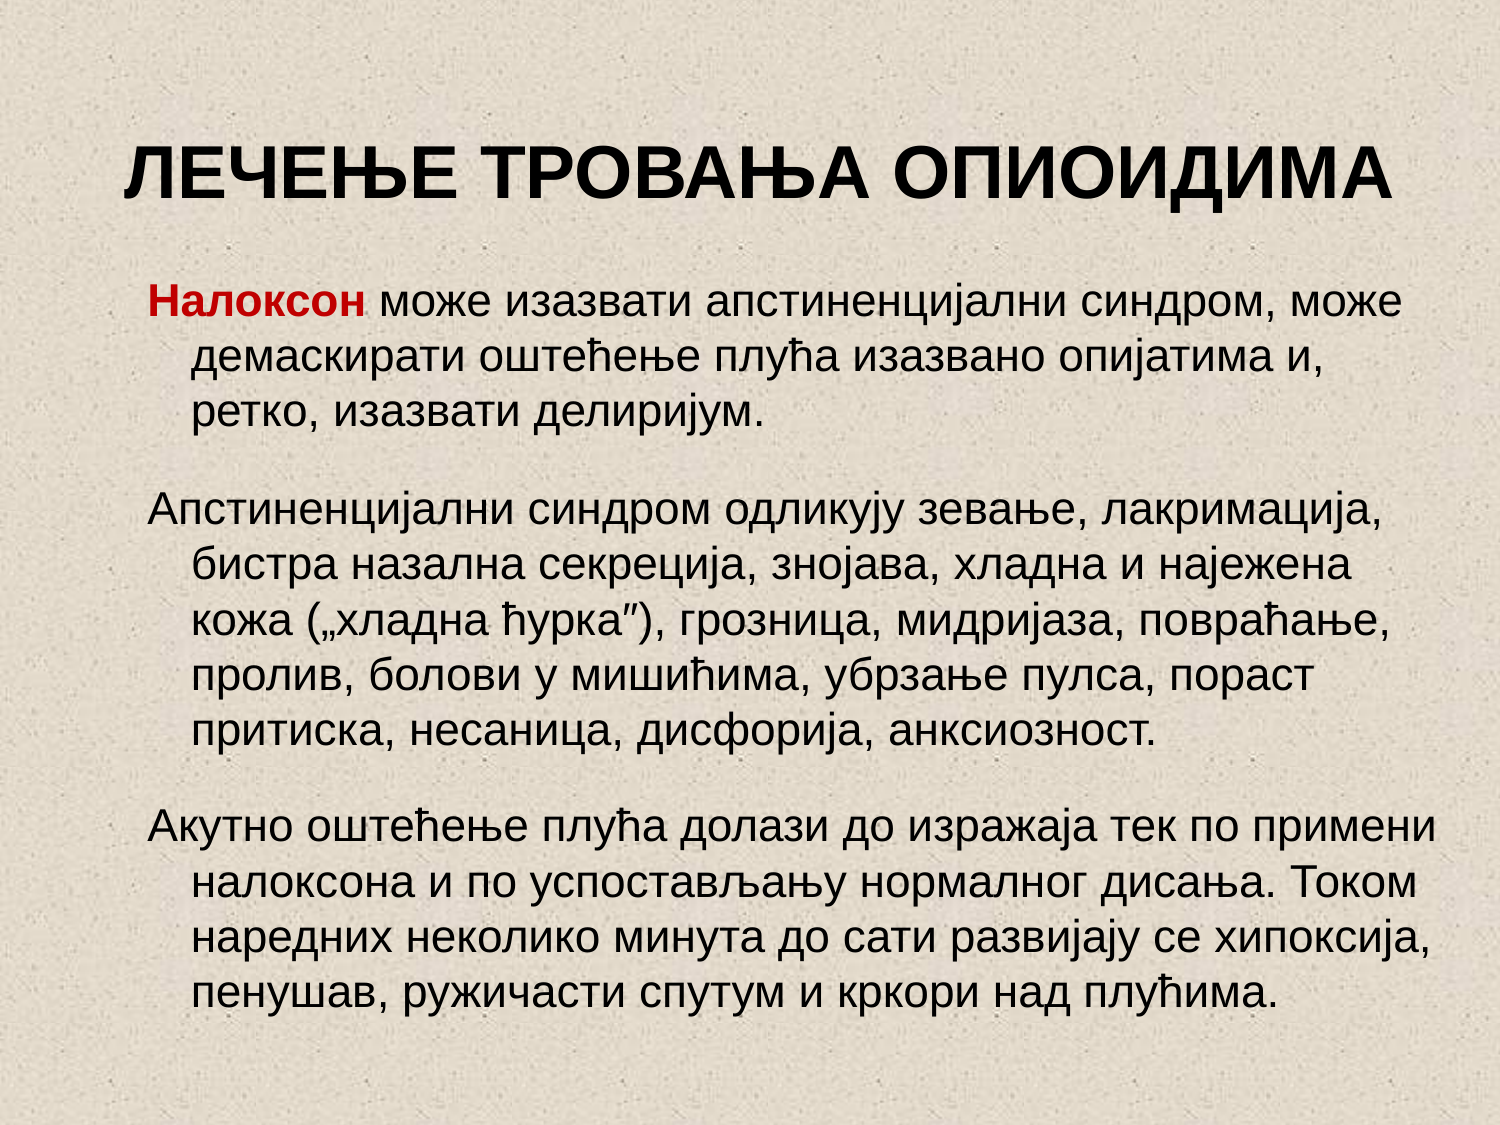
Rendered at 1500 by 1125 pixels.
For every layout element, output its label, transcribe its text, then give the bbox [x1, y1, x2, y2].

list Налоксон може изазвати апстиненцијални синдром, може демаскирати оштећење плућа изазвано опијатима и, ретко, изазвати делиријум. Апстиненцијални синдром одликују зевање, лакримација, бистра назална секреција, знојава, хладна и најежена кожа („хладна ћурка″), грозница, мидријаза, повраћање, пролив, болови у мишићима, убрзање пулса, пораст притиска, несаница, дисфорија, анксиозност. Акутно оштећење плућа долази до изражаја тек по примени налоксона и по успостављању нормалног дисања. Током наредних неколико минута до сати развијају се хипоксија, пенушав, ружичасти спутум и кркори над плућима. [62, 262, 1463, 1088]
picture [0, 0, 1500, 1125]
title ЛЕЧЕЊЕ ТРОВАЊА ОПИОИДИМА [75, 75, 1425, 262]
